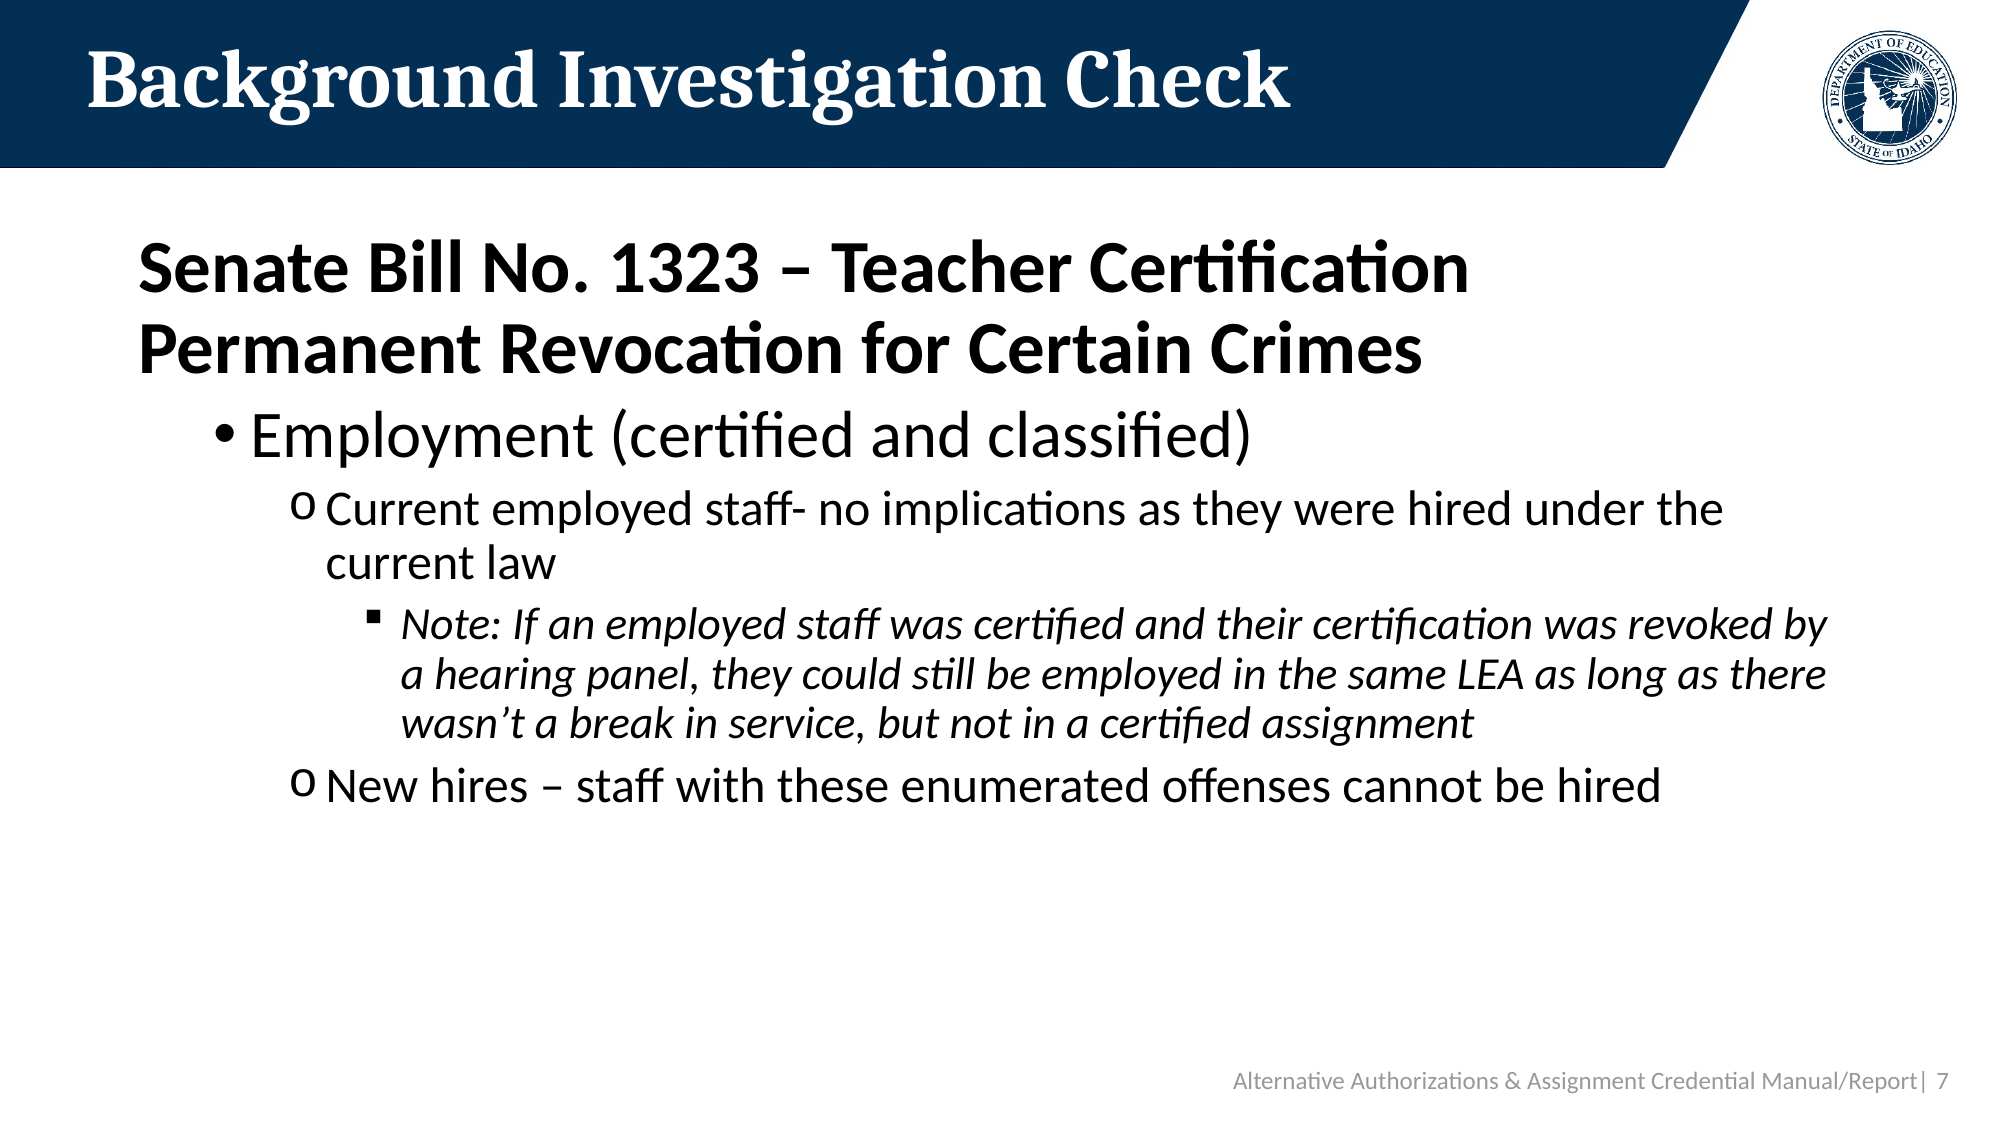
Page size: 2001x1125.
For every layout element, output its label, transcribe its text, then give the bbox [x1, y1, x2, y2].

title Background Investigation Check [71, 0, 1797, 163]
list Senate Bill No. 1323 – Teacher Certification Permanent Revocation for Certain Crimes Employment (certified and classified) Current employed staff- no implications as they were hired under the current law Note: If an employed staff was certified and their certification was revoked by a hearing panel, they could still be employed in the same LEA as long as there wasn’t a break in service, but not in a certified assignment New hires – staff with these enumerated offenses cannot be hired [123, 219, 1849, 934]
picture [1665, 0, 1965, 173]
slide_number Alternative Authorizations & Assignment Credential Manual/Report| 7 [1146, 1049, 1965, 1109]
